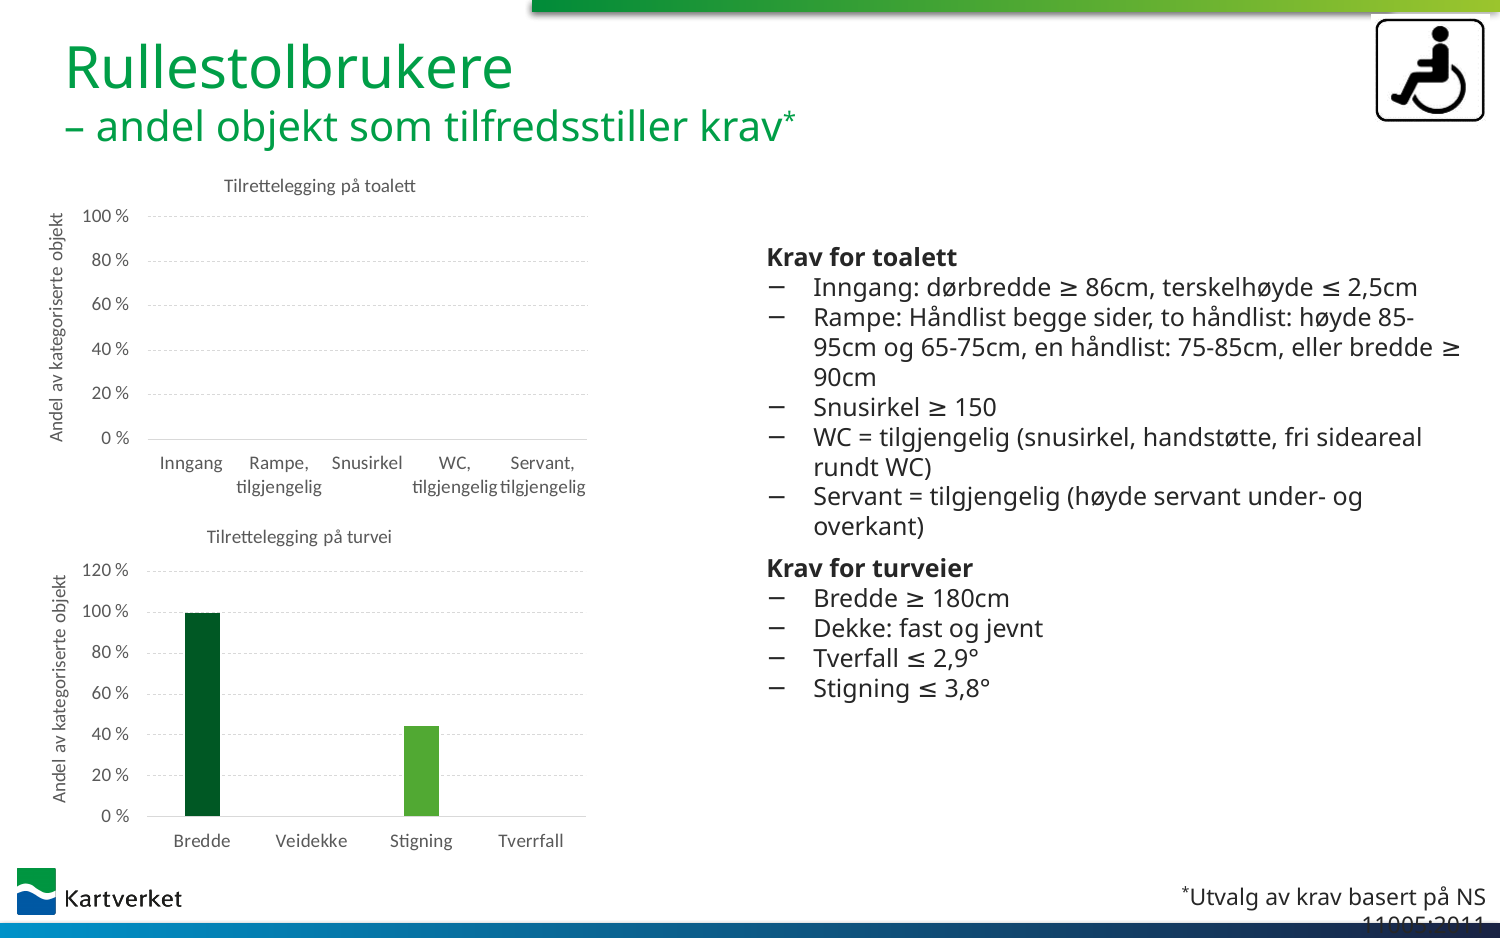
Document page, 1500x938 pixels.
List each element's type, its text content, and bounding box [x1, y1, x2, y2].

picture [41, 166, 598, 505]
picture [41, 520, 597, 859]
picture [1371, 13, 1491, 127]
text_box *Utvalg av krav basert på NS 11005:2011 [1068, 873, 1500, 938]
text_box Krav for toalett Inngang: dørbredde ≥ 86cm, terskelhøyde ≤ 2,5cm Rampe: Håndlist begge sider, to håndlist: høyde 85-95cm og 65-75cm, en håndlist: 75-85cm, eller bredde ≥ 90cm Snusirkel ≥ 150 WC = tilgjengelig (snusirkel, handstøtte, fri sideareal rundt WC) Servant = tilgjengelig (høyde servant under- og overkant) [751, 234, 1483, 545]
text_box Krav for turveier Bredde ≥ 180cm Dekke: fast og jevnt Tverfall ≤ 2,9° Stigning ≤ 3,8° [751, 545, 1483, 710]
text_box Rullestolbrukere – andel objekt som tilfredsstiller krav* [49, 14, 1431, 158]
